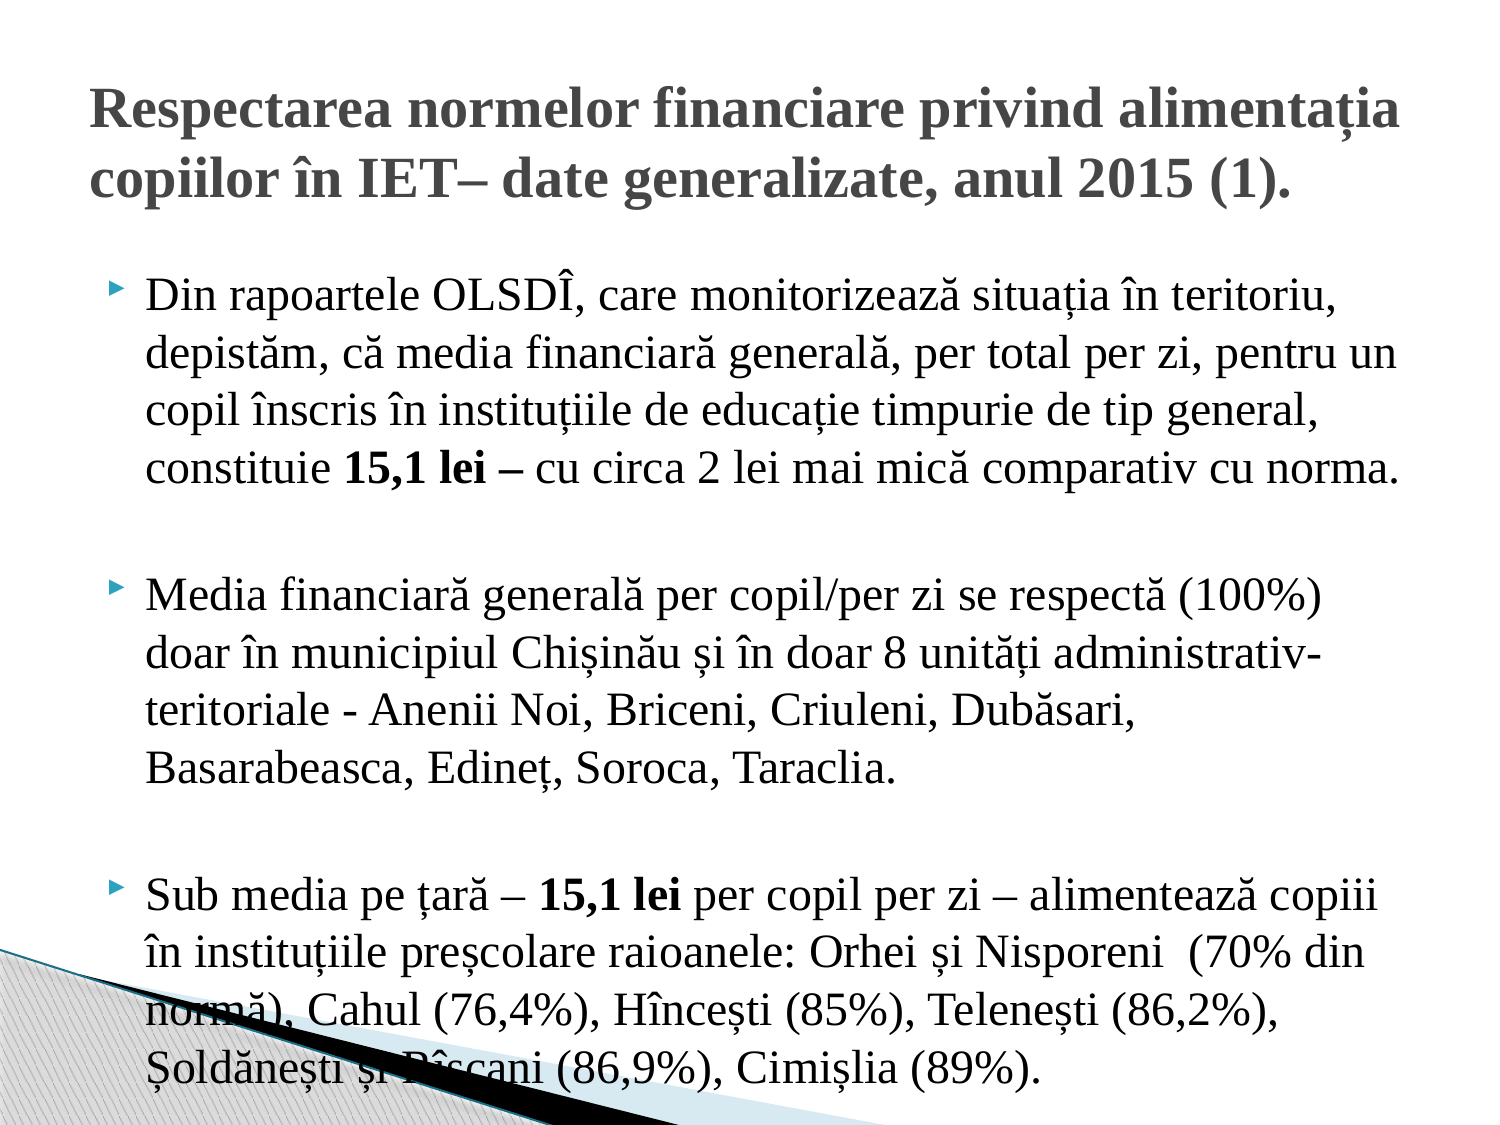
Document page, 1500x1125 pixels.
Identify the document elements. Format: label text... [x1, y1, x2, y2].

title Respectarea normelor financiare privind alimentația copiilor în IET– date generalizate, anul 2015 (1). [75, 45, 1425, 233]
list Din rapoartele OLSDÎ, care monitorizează situația în teritoriu, depistăm, că media financiară generală, per total per zi, pentru un copil înscris în instituțiile de educație timpurie de tip general, constituie 15,1 lei – cu circa 2 lei mai mică comparativ cu norma. Media financiară generală per copil/per zi se respectă (100%) doar în municipiul Chișinău și în doar 8 unități administrativ-teritoriale - Anenii Noi, Briceni, Criuleni, Dubăsari, Basarabeasca, Edineț, Soroca, Taraclia. Sub media pe țară – 15,1 lei per copil per zi – alimentează copiii în instituțiile preșcolare raioanele: Orhei și Nisporeni (70% din normă), Cahul (76,4%), Hîncești (85%), Telenești (86,2%), Șoldănești și Rîșcani (86,9%), Cimișlia (89%). [75, 255, 1425, 1125]
